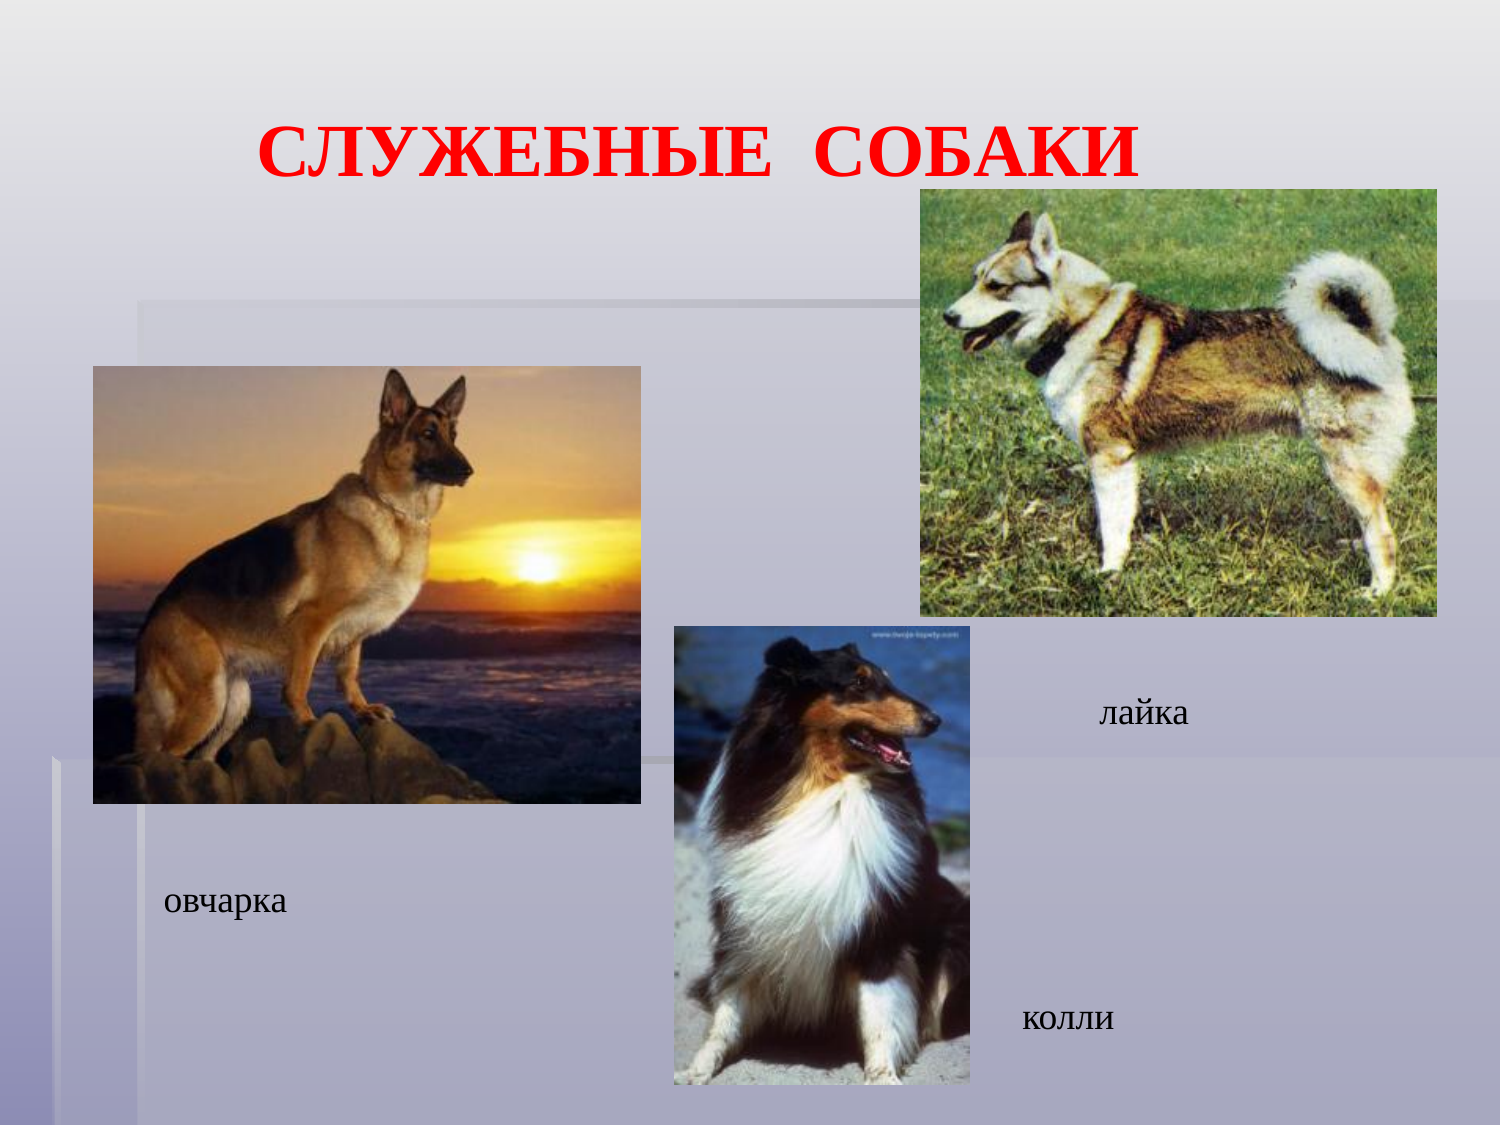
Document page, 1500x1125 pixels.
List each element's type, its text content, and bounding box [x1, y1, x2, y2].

text_box лайка [1084, 679, 1205, 740]
text_box колли [1007, 984, 1141, 1045]
text_box СЛУЖЕБНЫЕ СОБАКИ [123, 93, 1274, 199]
picture [674, 625, 970, 1086]
picture [920, 189, 1437, 617]
text_box овчарка [148, 867, 303, 927]
picture [93, 366, 641, 804]
